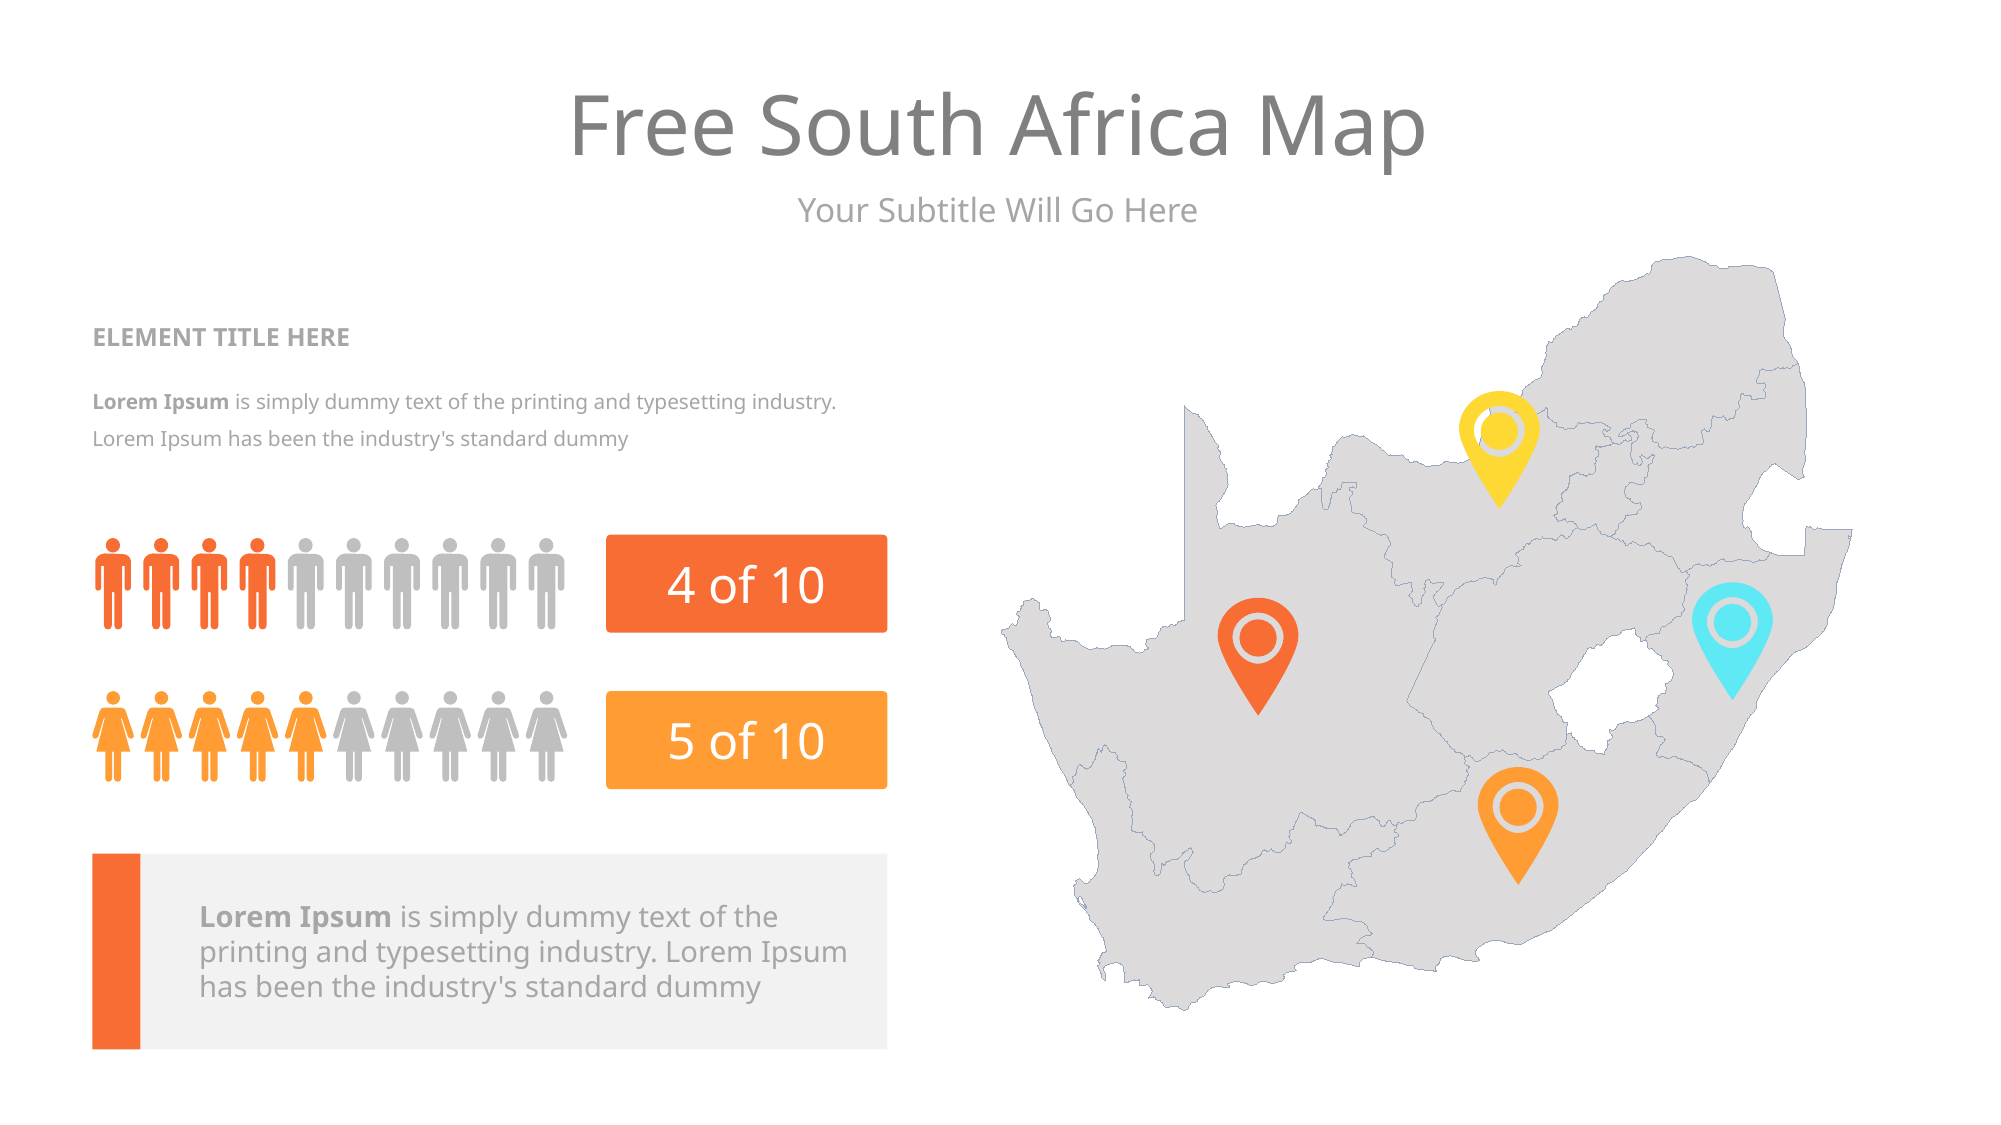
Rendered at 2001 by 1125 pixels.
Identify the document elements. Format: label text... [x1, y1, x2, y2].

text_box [1692, 582, 1773, 701]
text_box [1458, 390, 1540, 509]
title Free South Africa Map [83, 74, 1914, 183]
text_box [1477, 767, 1559, 885]
list Your Subtitle Will Go Here [83, 193, 1914, 232]
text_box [1001, 255, 1853, 1011]
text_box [1217, 597, 1299, 716]
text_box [92, 306, 888, 1050]
